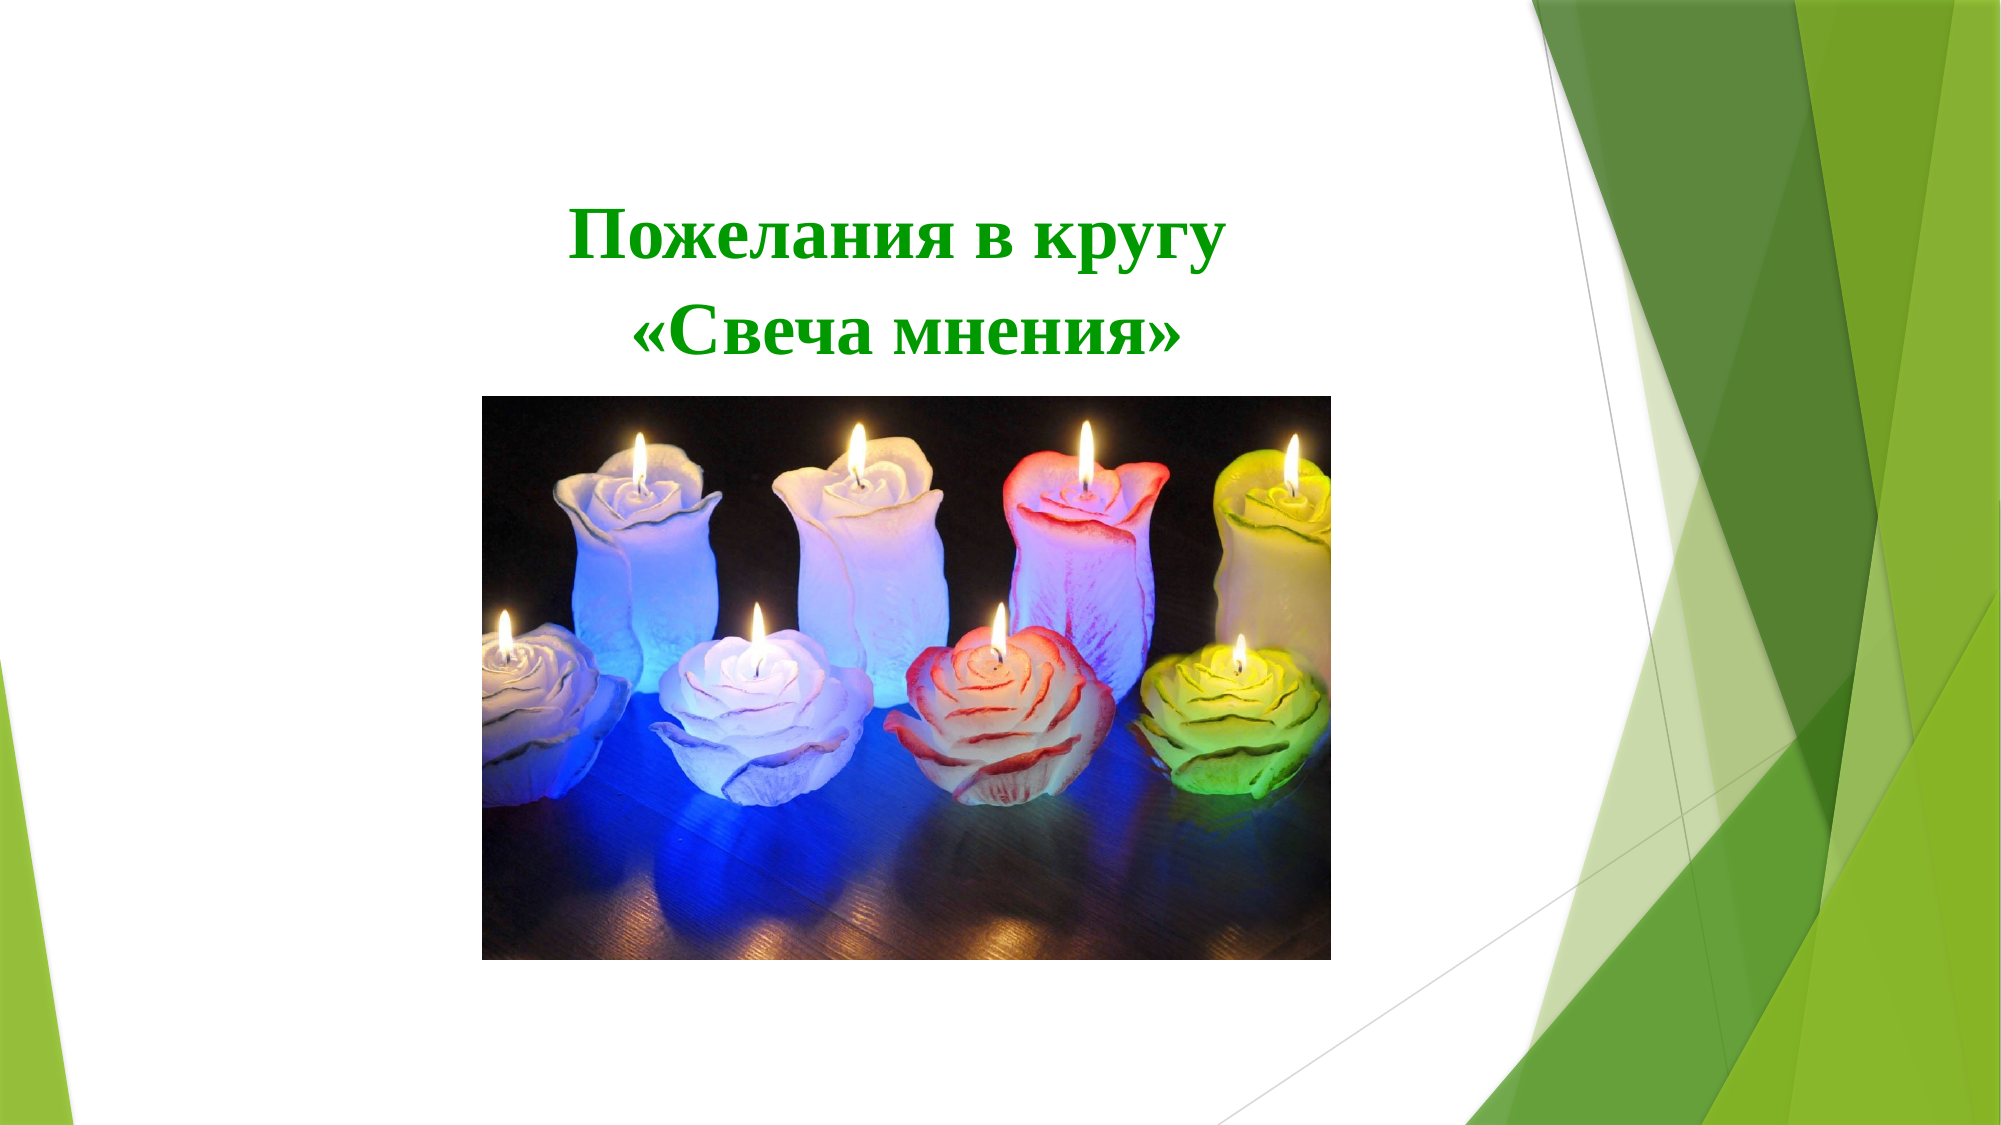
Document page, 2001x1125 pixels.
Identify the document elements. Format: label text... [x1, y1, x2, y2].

picture [481, 396, 1331, 961]
text_box Пожелания в кругу «Свеча мнения» [482, 169, 1314, 377]
